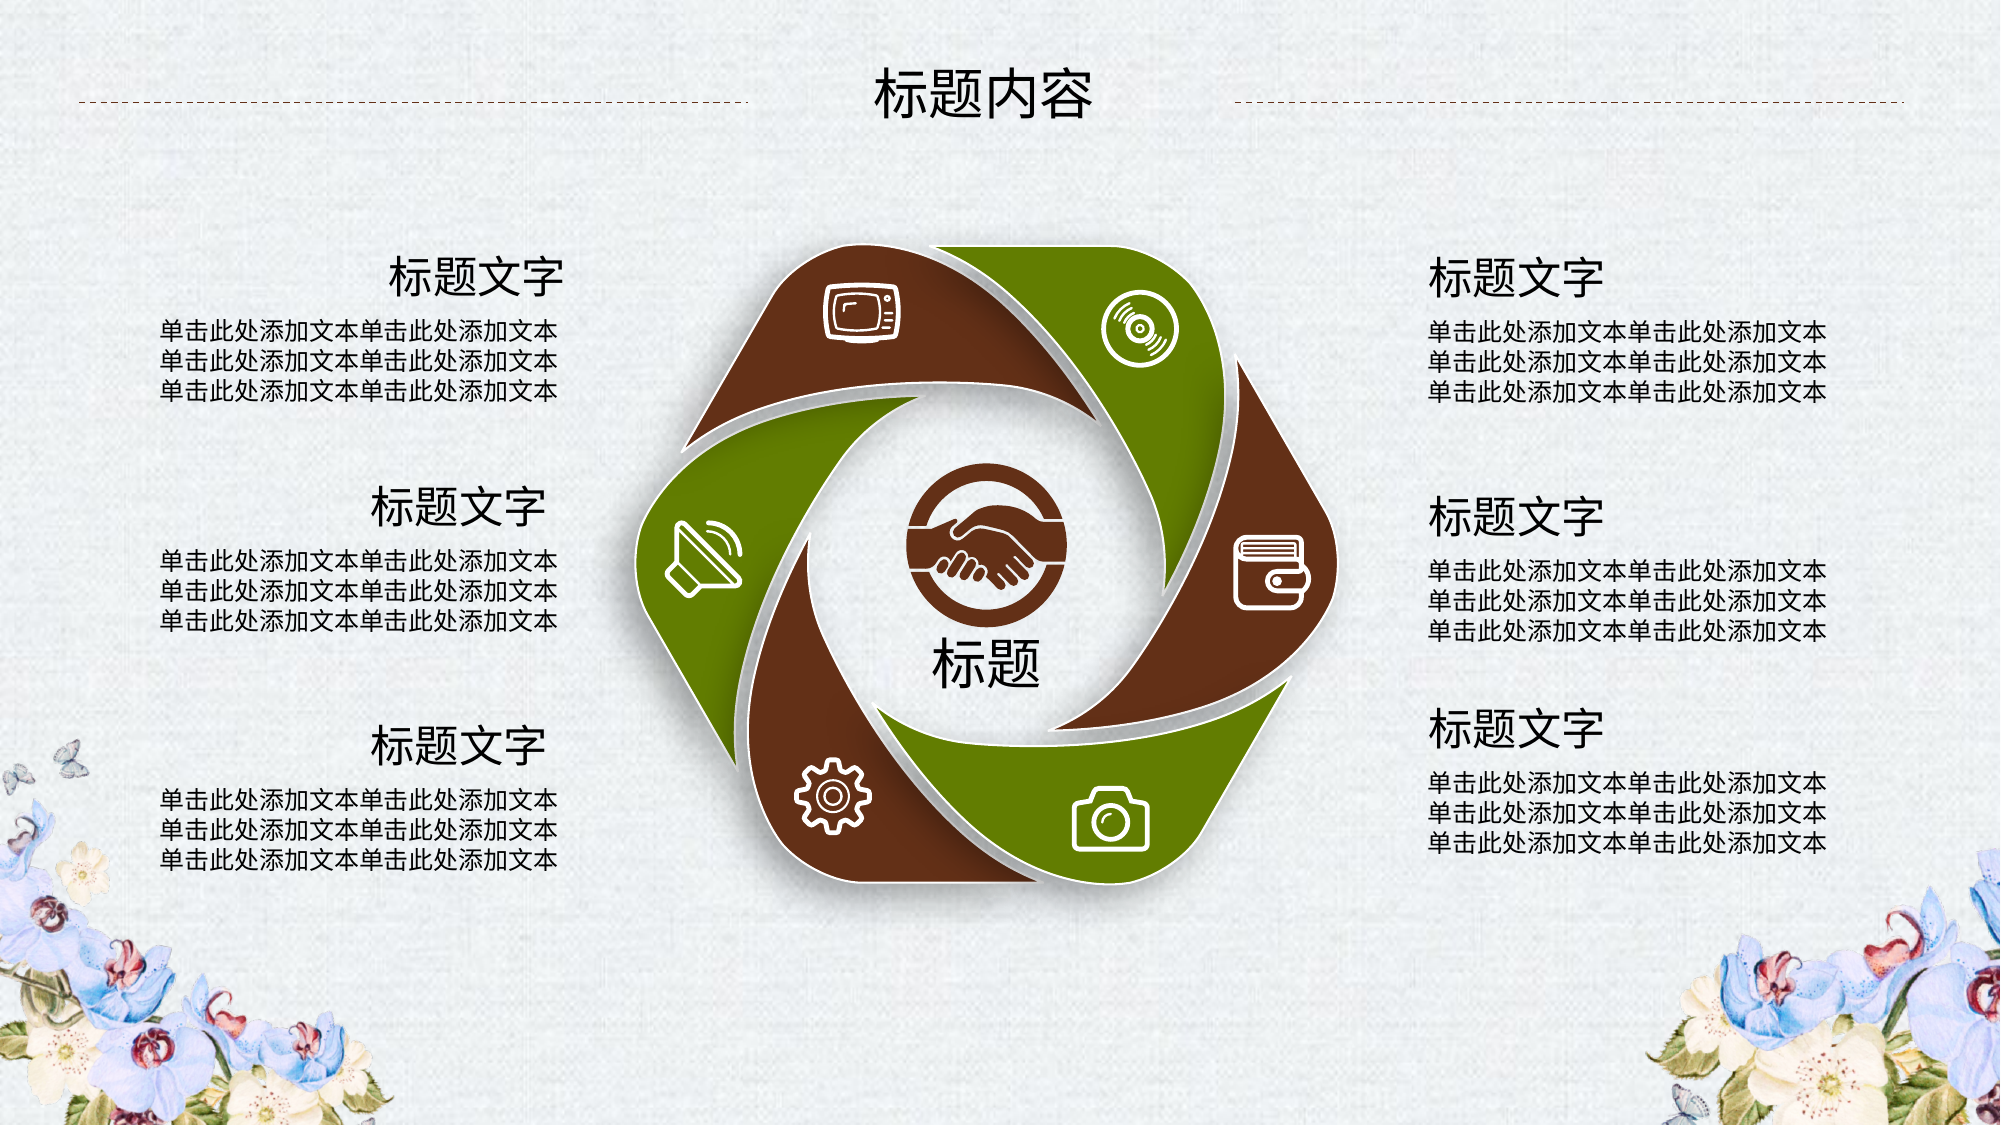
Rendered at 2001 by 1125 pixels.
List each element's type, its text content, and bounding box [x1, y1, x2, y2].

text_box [631, 244, 1342, 885]
picture [0, 0, 2001, 1125]
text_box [159, 479, 580, 646]
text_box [1427, 250, 1849, 415]
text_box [159, 718, 580, 885]
text_box 标题内容 [811, 51, 1158, 133]
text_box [1427, 489, 1849, 656]
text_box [159, 249, 580, 414]
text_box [1427, 701, 1612, 868]
